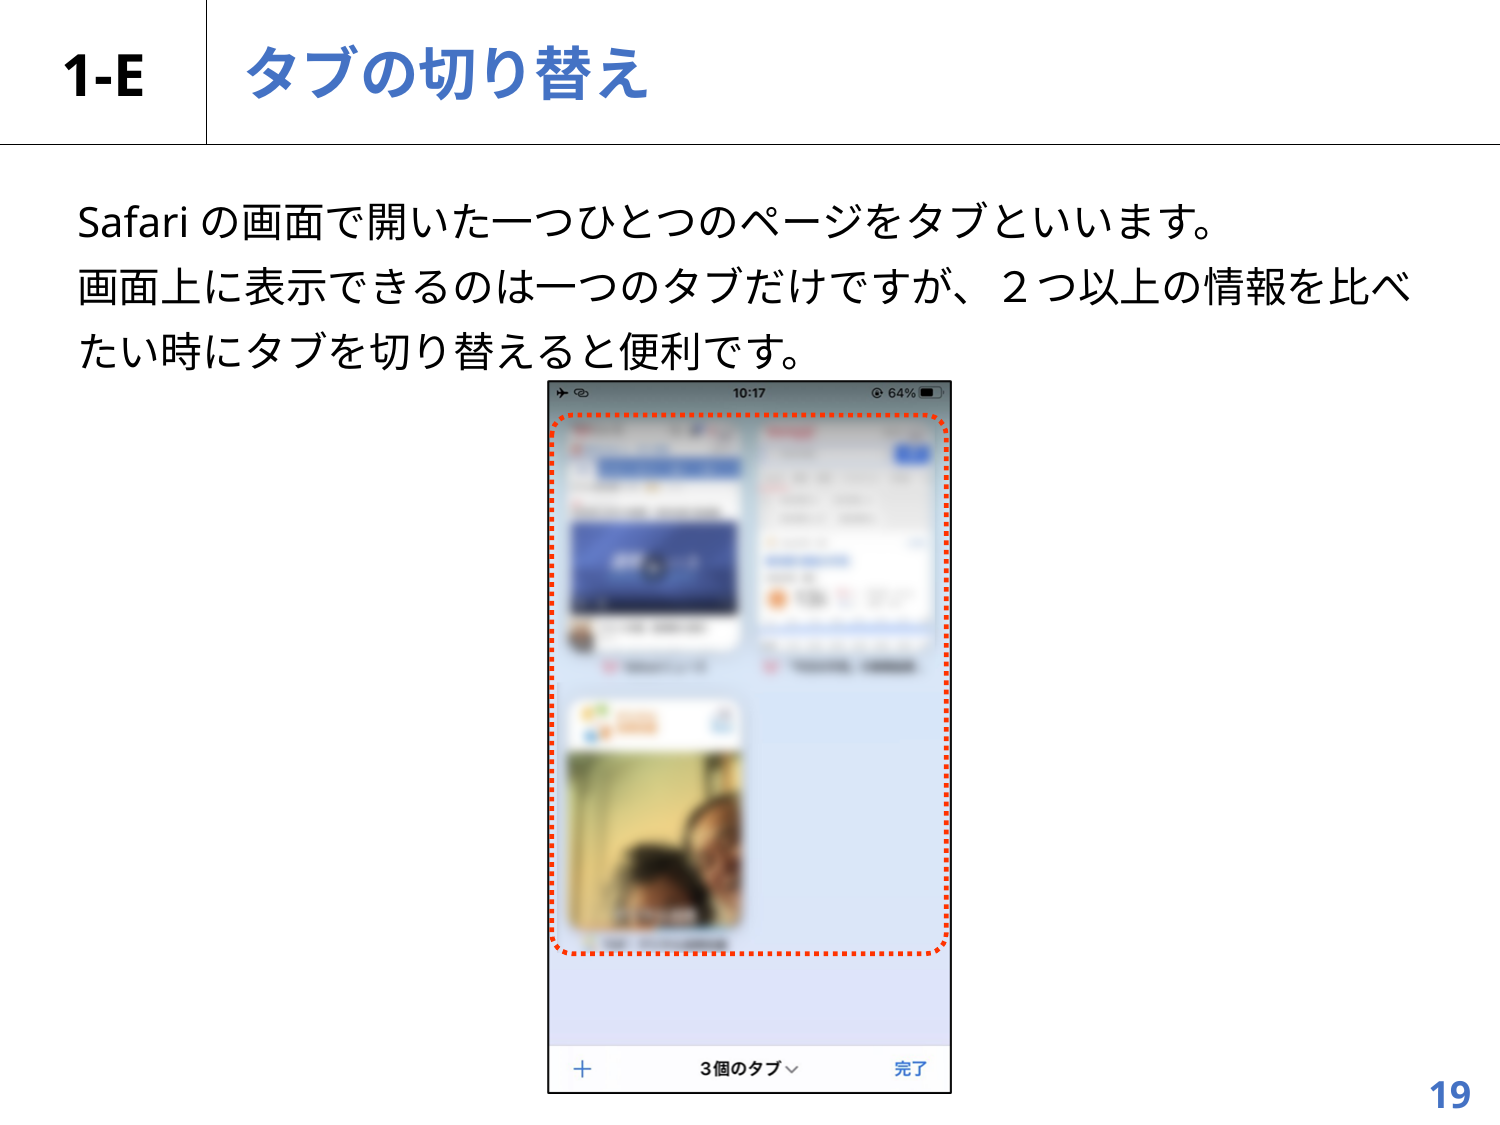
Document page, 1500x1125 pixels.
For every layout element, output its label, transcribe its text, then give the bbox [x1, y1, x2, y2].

text_box 19 [1399, 1063, 1500, 1123]
text_box Safariの画面で開いた一つひとつのページをタブといいます。 画面上に表示できるのは一つのタブだけですが、２つ以上の情報を比べたい時にタブを切り替えると便利です。 [62, 172, 1438, 381]
title タブの切り替え [228, 36, 1472, 116]
text_box 1-E [0, 0, 207, 147]
picture [547, 380, 952, 1094]
